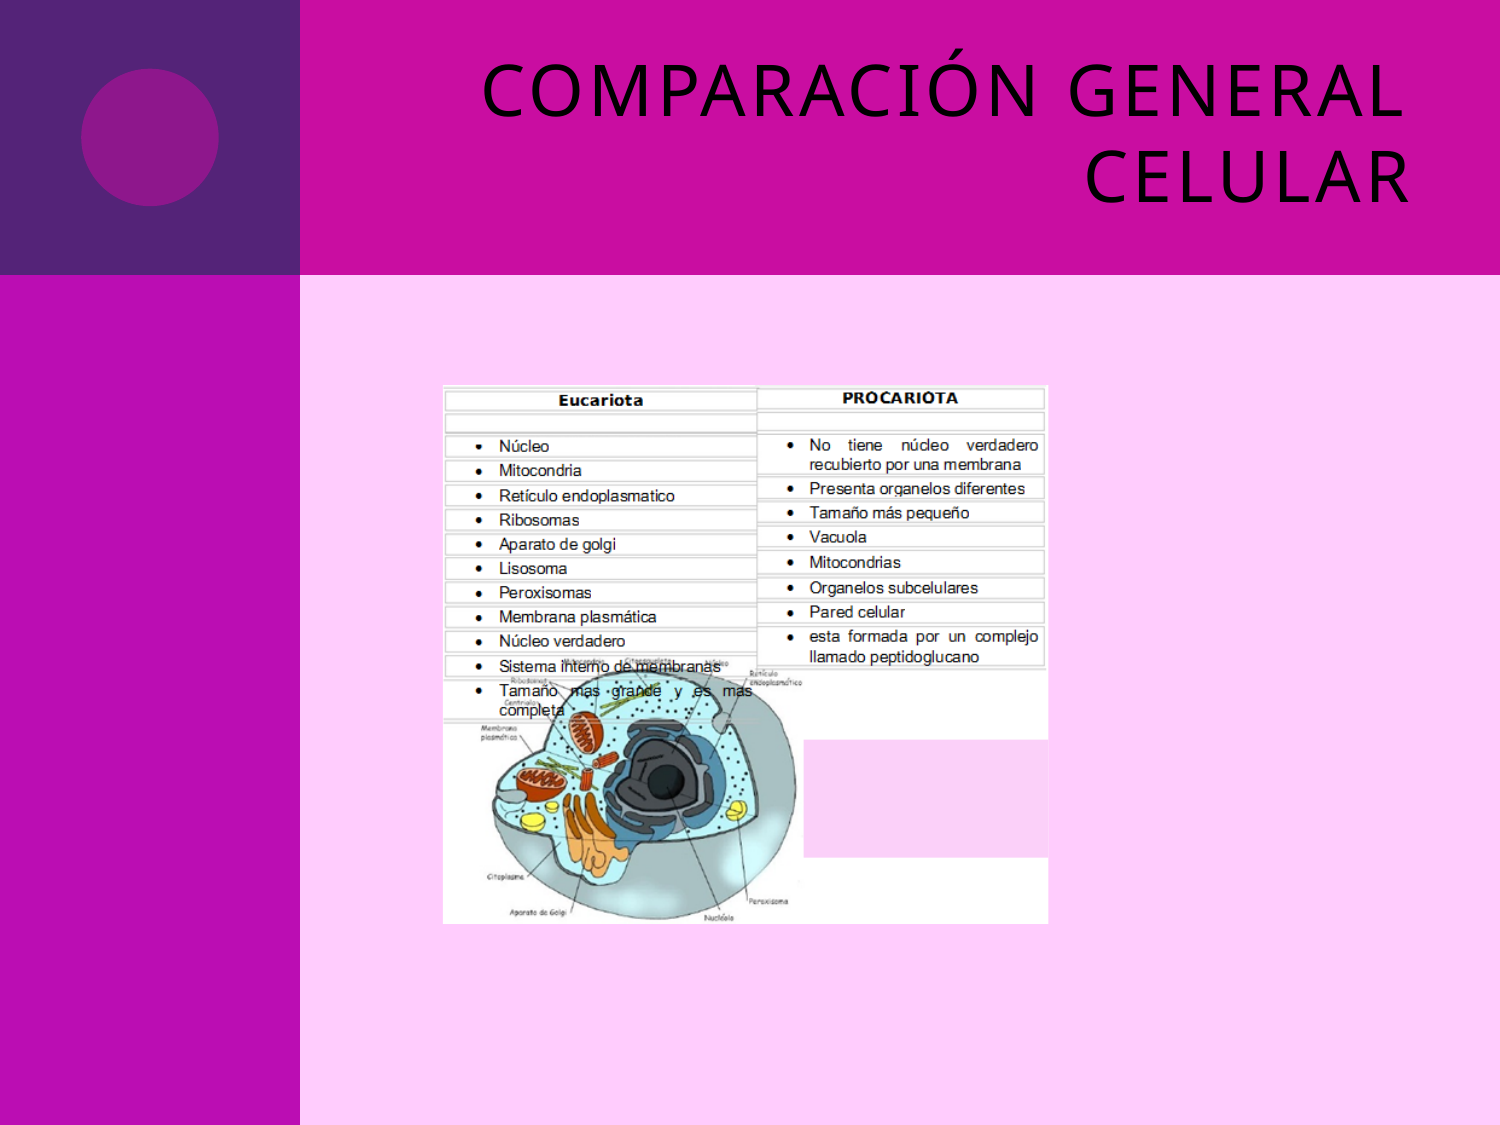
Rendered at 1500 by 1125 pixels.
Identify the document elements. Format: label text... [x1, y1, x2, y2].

picture [442, 385, 1049, 924]
title Comparación general celular [399, 37, 1425, 225]
